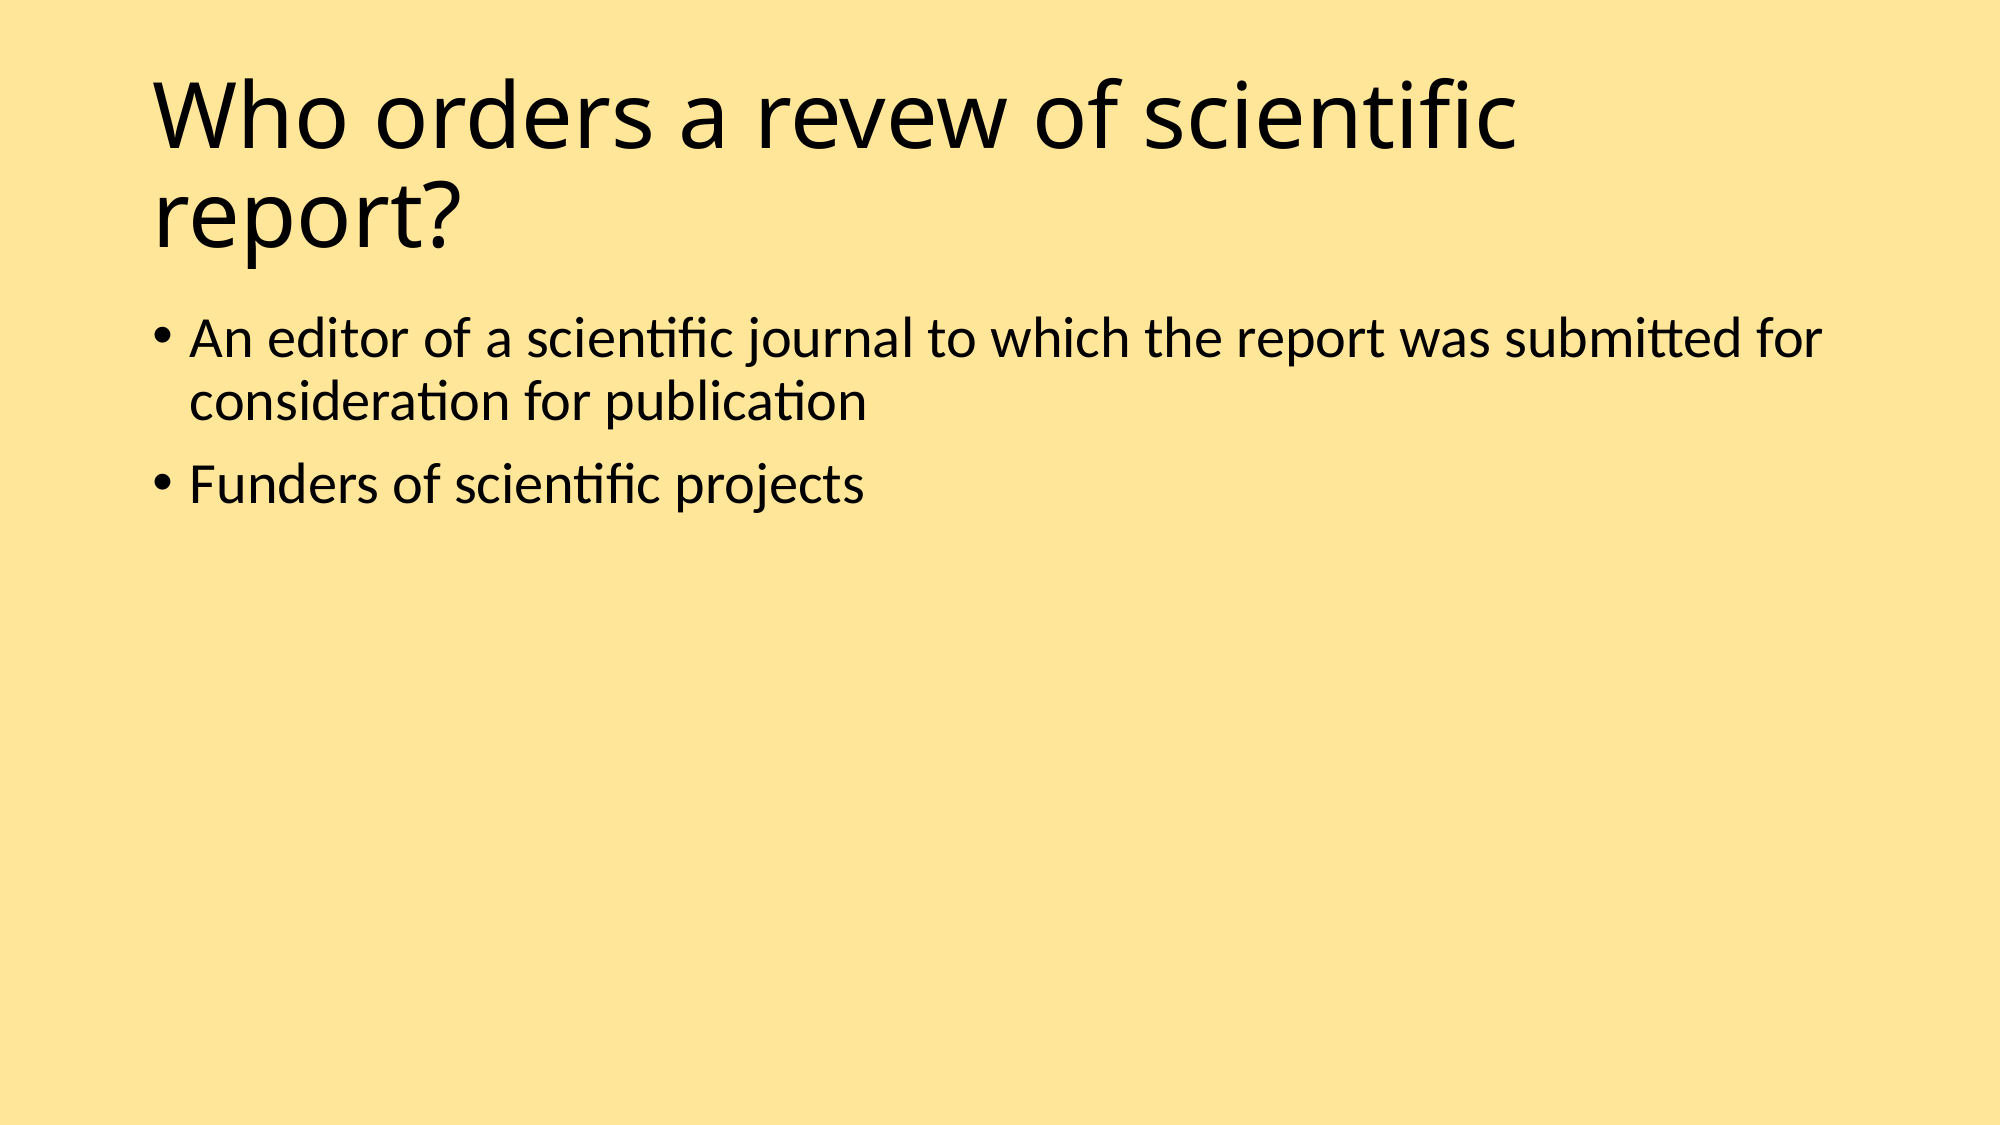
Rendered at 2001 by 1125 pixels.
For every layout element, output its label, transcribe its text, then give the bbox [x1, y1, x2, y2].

title Who orders a revew of scientific report? [137, 59, 1863, 278]
list An editor of a scientific journal to which the report was submitted for consideration for publication Funders of scientific projects [137, 299, 1863, 1014]
